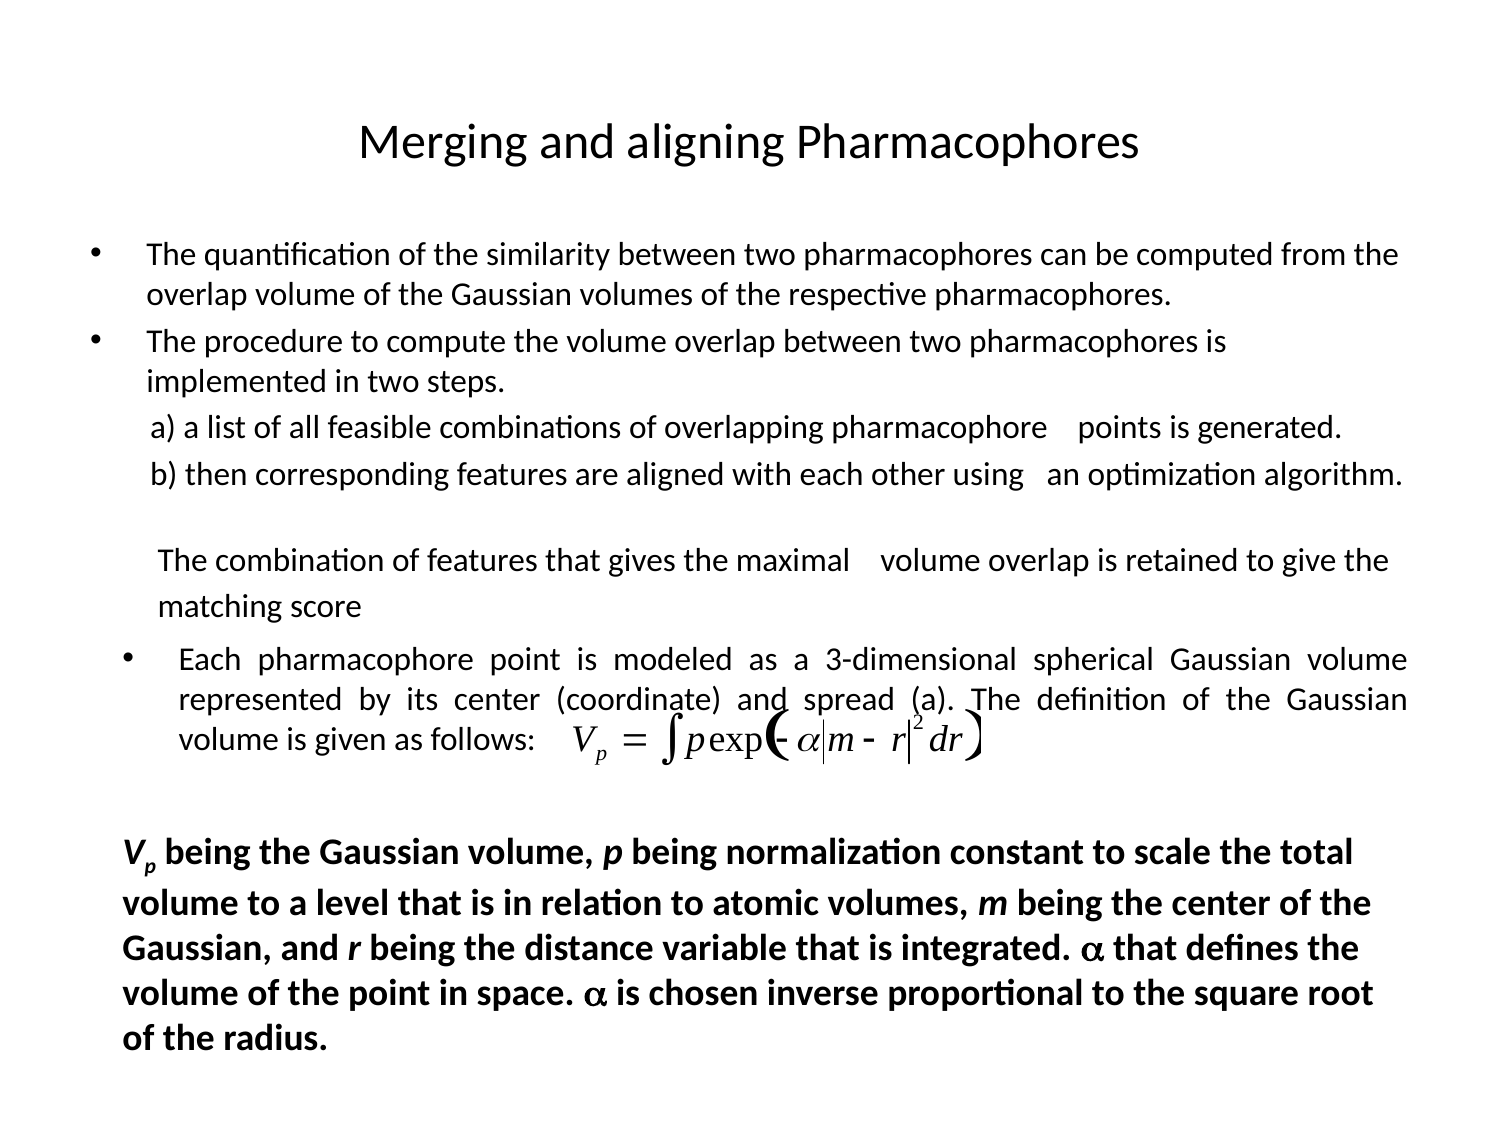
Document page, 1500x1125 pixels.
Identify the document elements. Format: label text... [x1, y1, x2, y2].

list The quantification of the similarity between two pharmacophores can be computed from the overlap volume of the Gaussian volumes of the respective pharmacophores. The procedure to compute the volume overlap between two pharmacophores is implemented in two steps. a) a list of all feasible combinations of overlapping pharmacophore points is generated. b) then corresponding features are aligned with each other using an optimization algorithm. The combination of features that gives the maximal volume overlap is retained to give the matching score Each pharmacophore point is modeled as a 3-dimensional spherical Gaussian volume represented by its center (coordinate) and spread (a). The definition of the Gaussian volume is given as follows: Vp being the Gaussian volume, p being normalization constant to scale the total volume to a level that is in relation to atomic volumes, m being the center of the Gaussian, and r being the distance variable that is integrated.  that defines the volume of the point in space.  is chosen inverse proportional to the square root of the radius. [75, 224, 1425, 1088]
title Merging and aligning Pharmacophores [75, 45, 1425, 224]
picture [567, 704, 981, 780]
